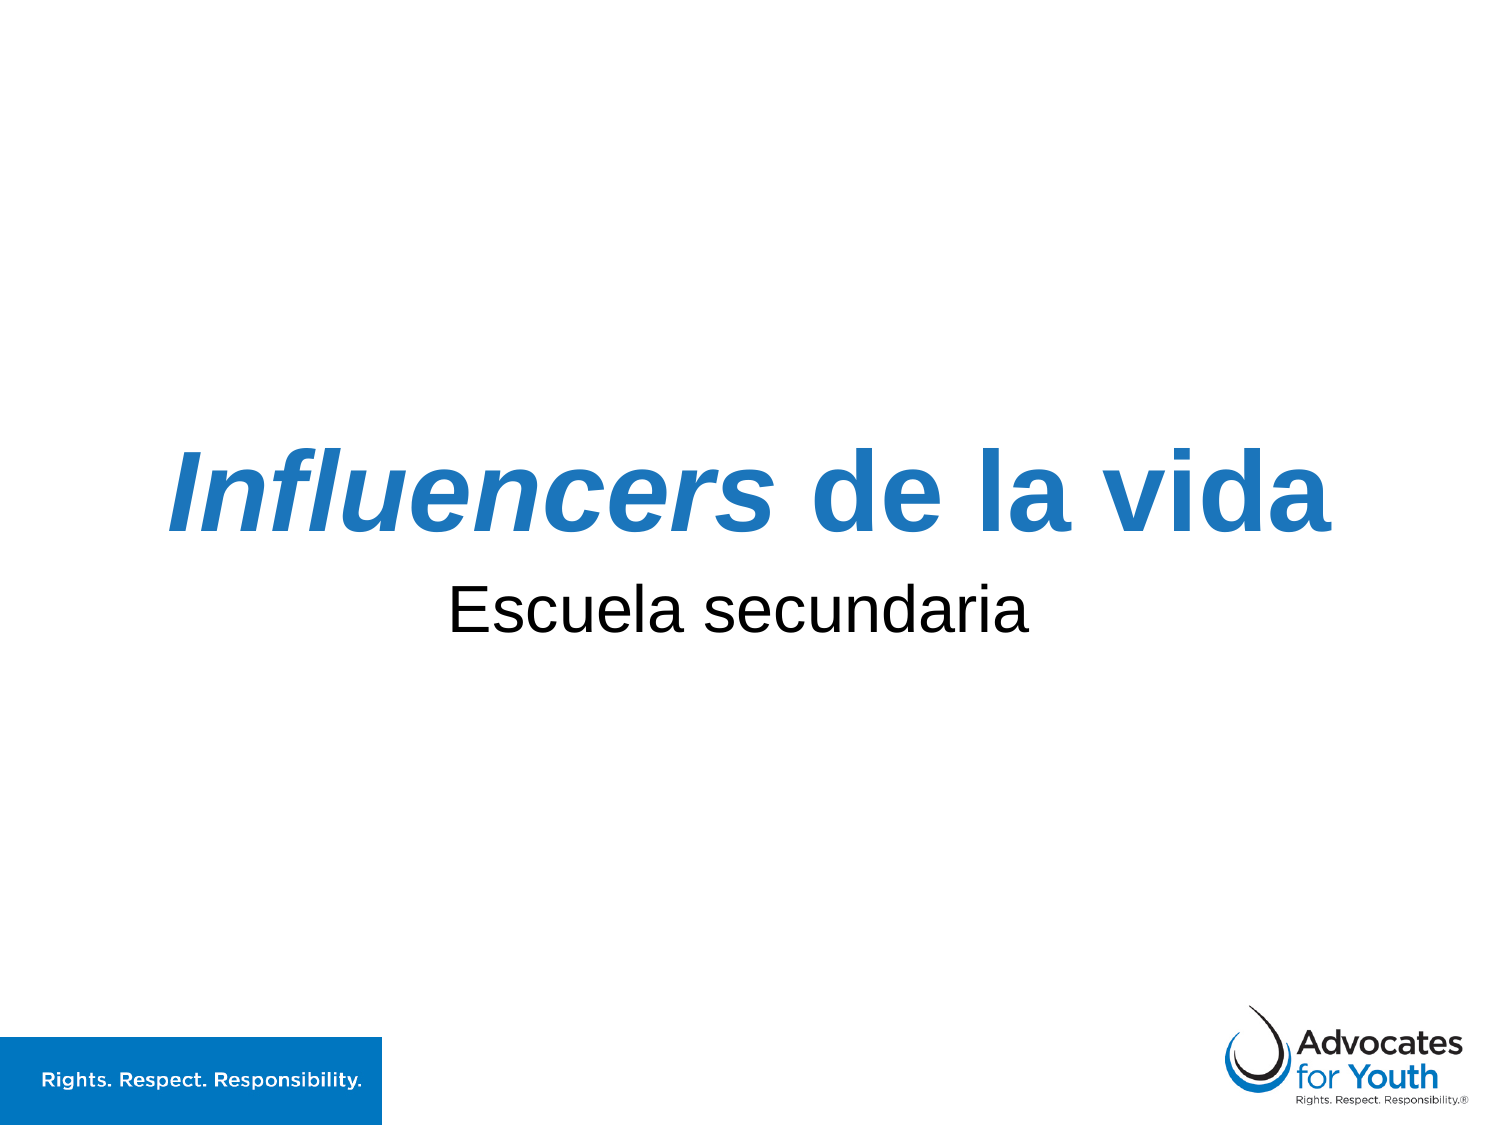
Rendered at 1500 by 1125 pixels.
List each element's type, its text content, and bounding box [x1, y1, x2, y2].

subtitle Escuela secundaria [213, 567, 1264, 856]
title Influencers de la vida [112, 377, 1388, 619]
picture [1200, 990, 1500, 1125]
picture [0, 1037, 382, 1125]
